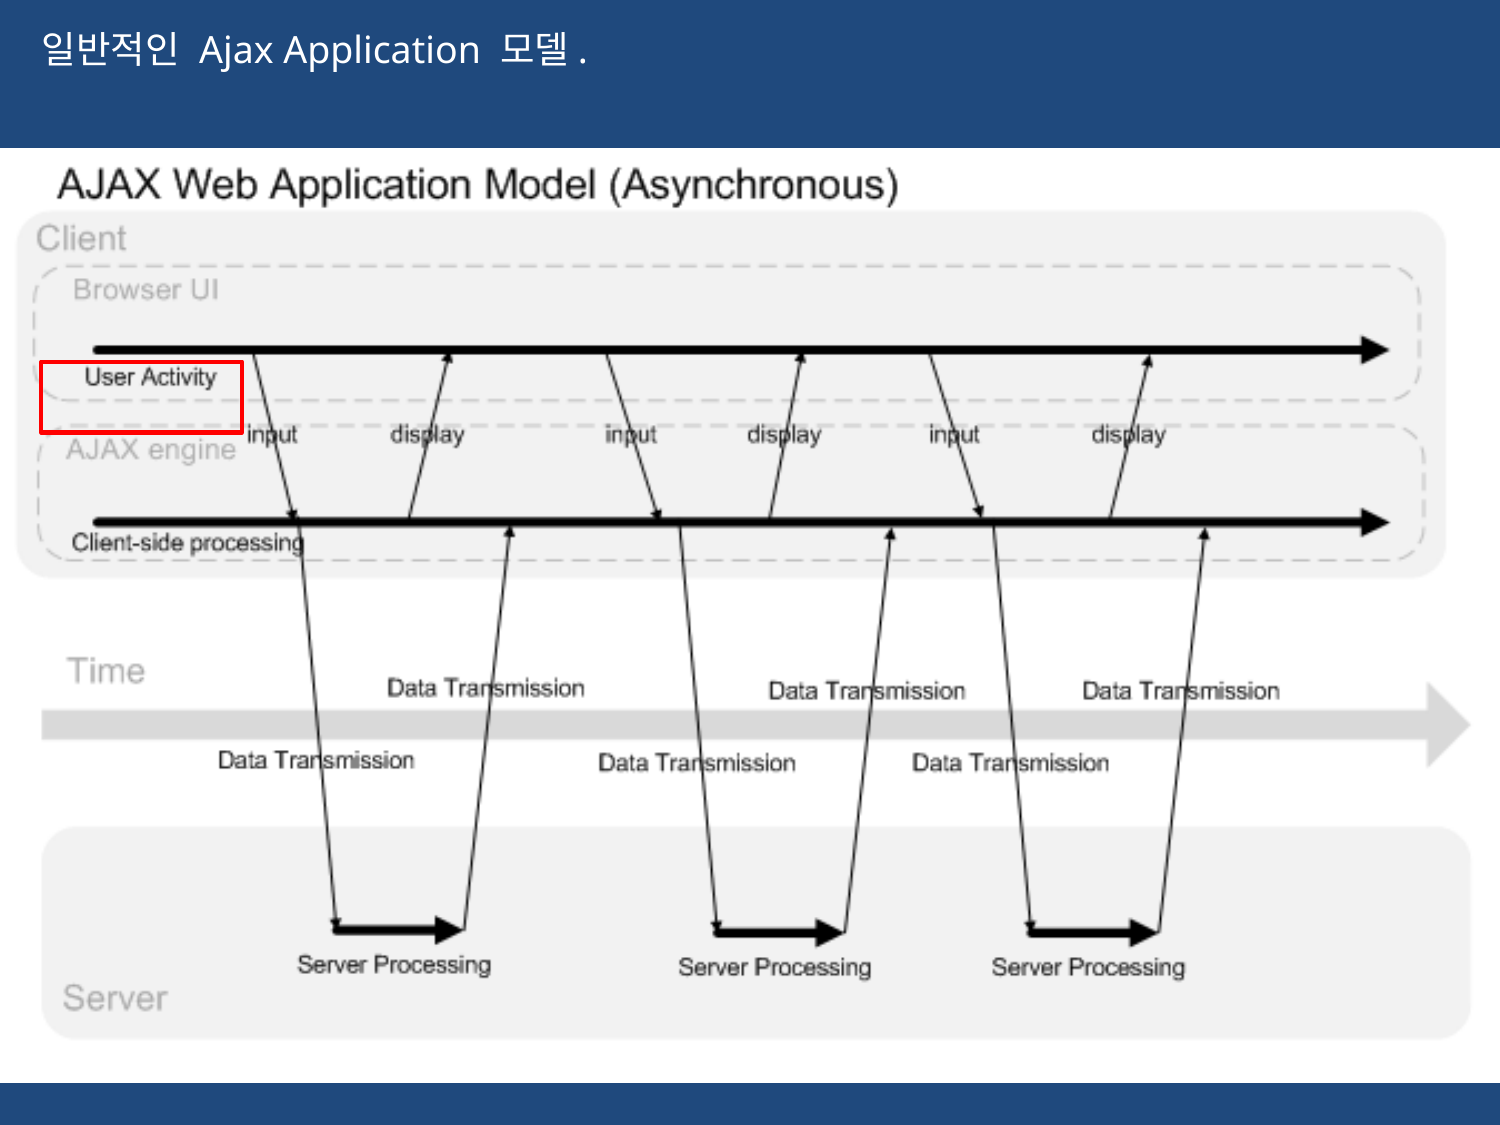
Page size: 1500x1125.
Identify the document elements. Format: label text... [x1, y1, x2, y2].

text_box 일반적인 Ajax Application 모델. [26, 19, 603, 79]
picture [0, 148, 1500, 1083]
